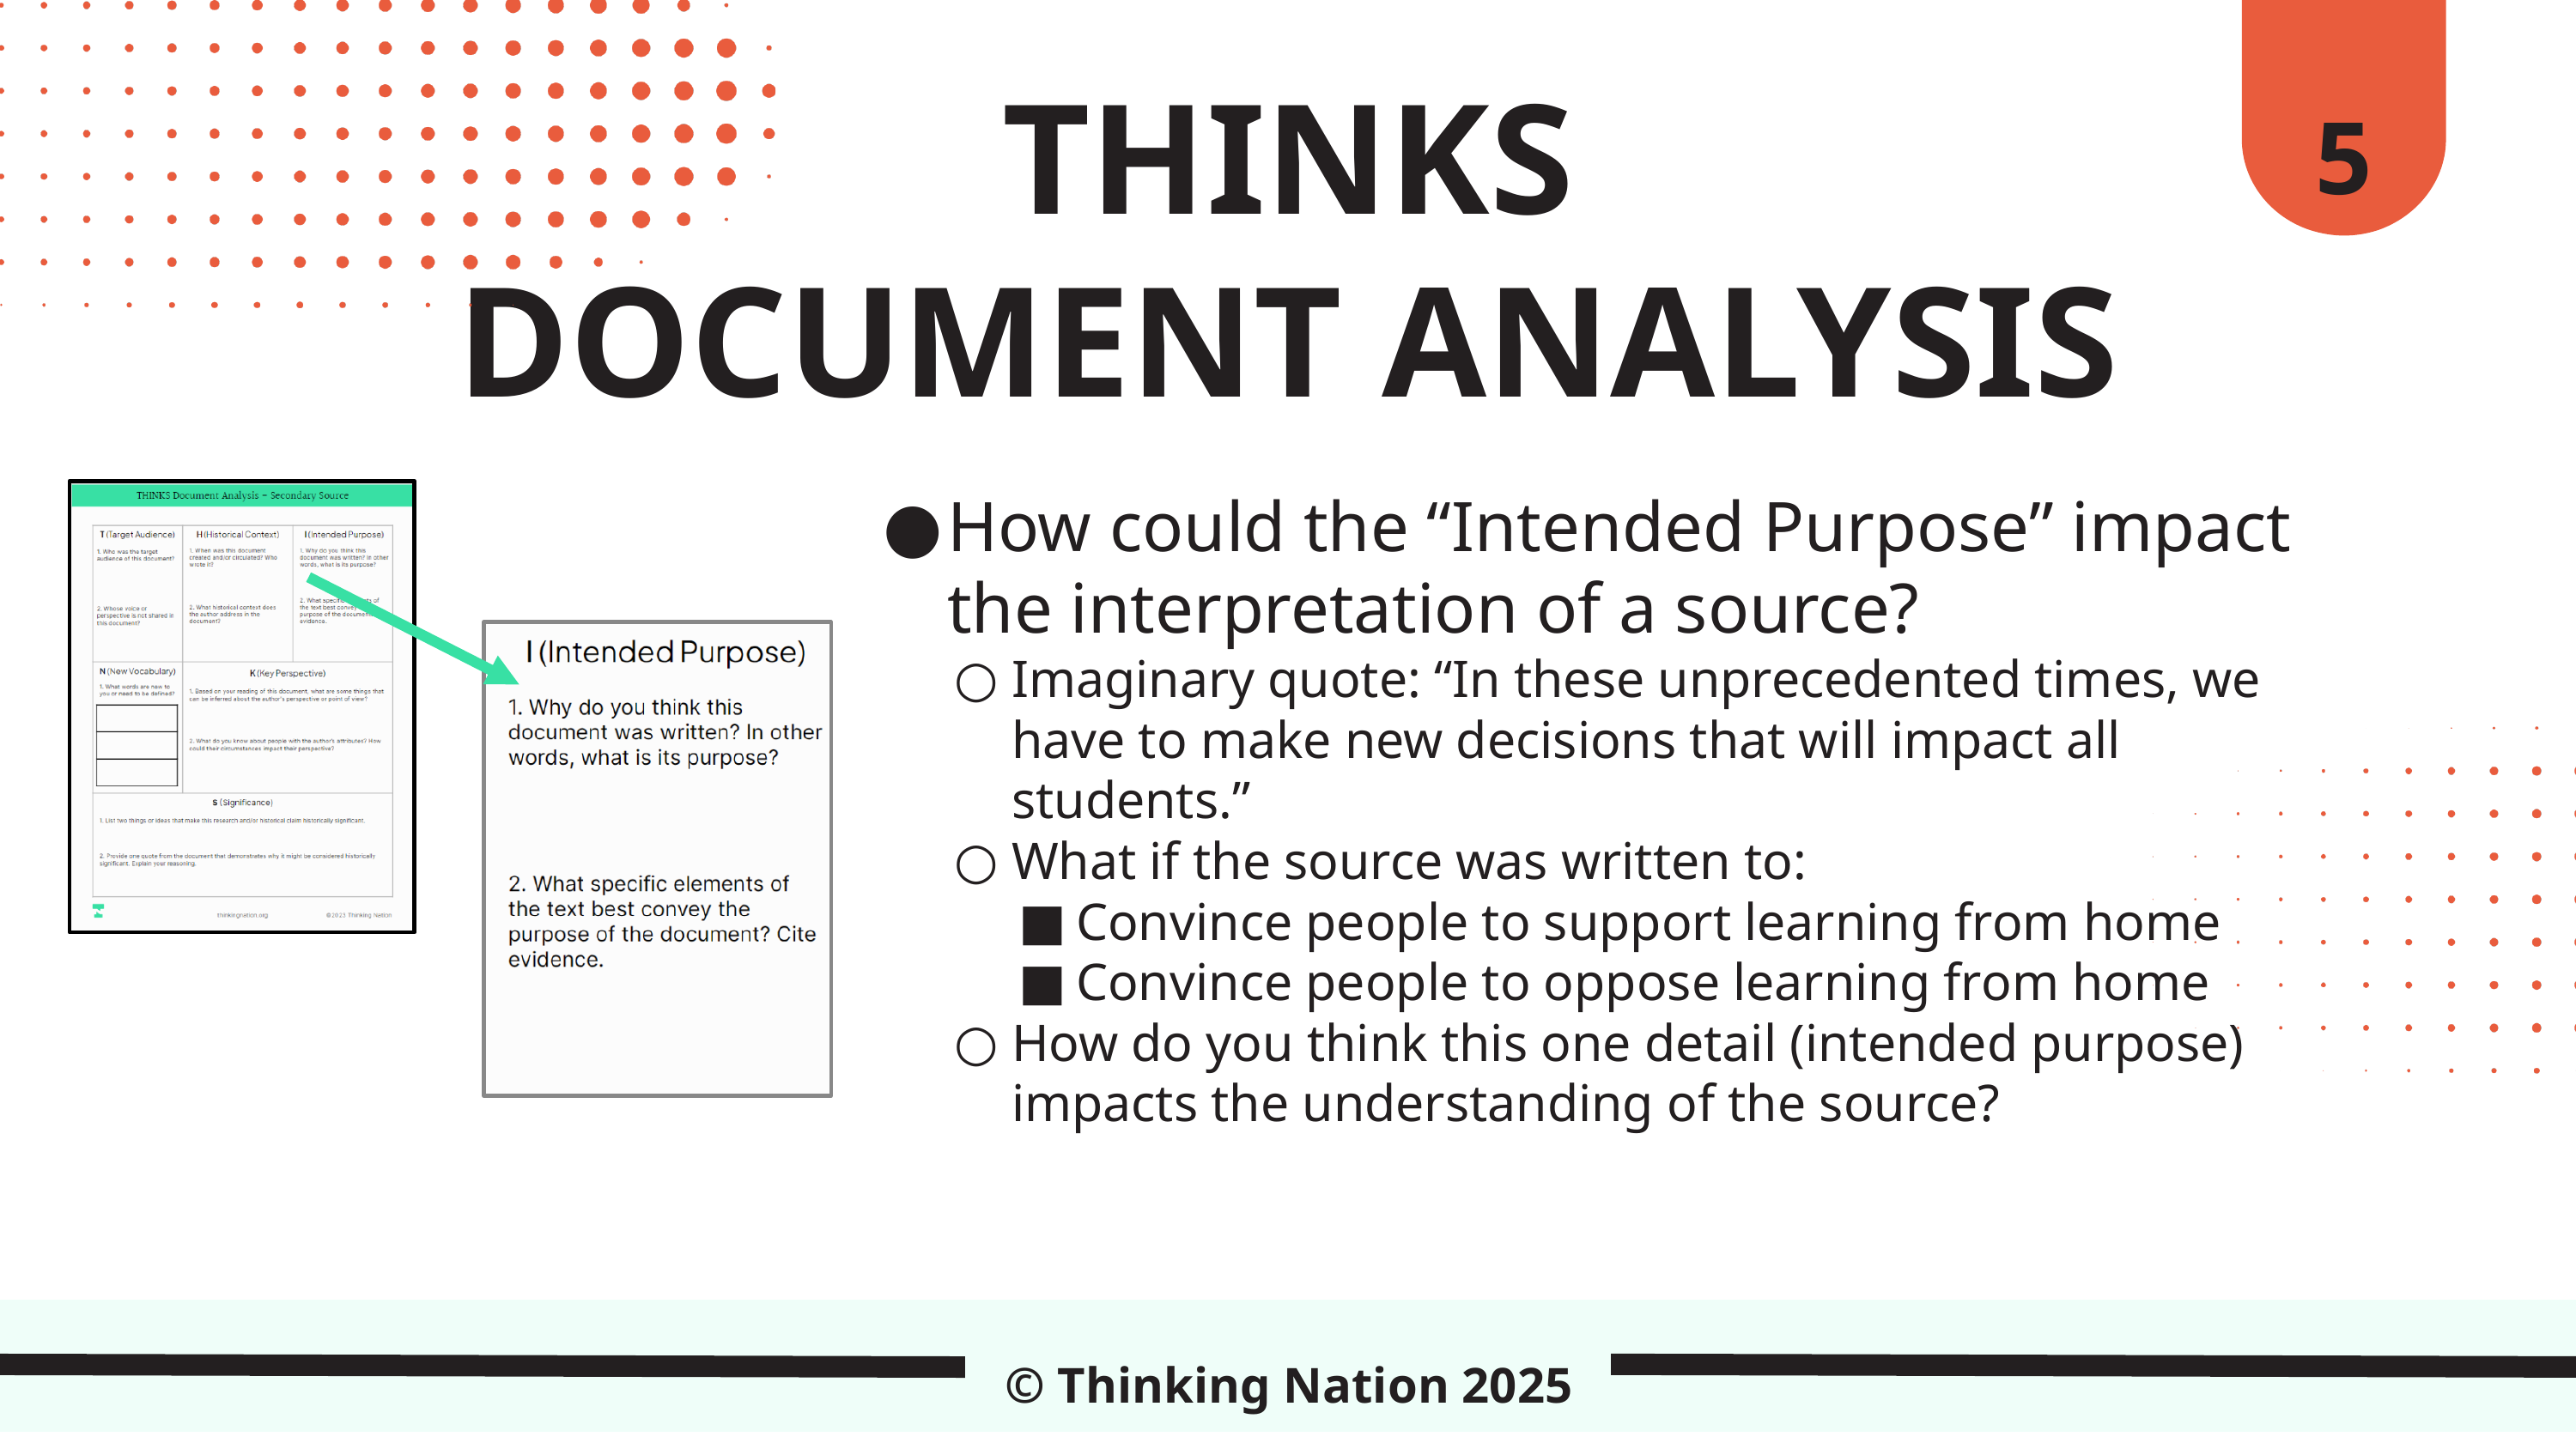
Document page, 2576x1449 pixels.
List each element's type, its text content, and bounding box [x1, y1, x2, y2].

text_box [2323, 724, 2576, 1074]
picture [485, 623, 829, 1094]
text_box THINKS DOCUMENT ANALYSIS [173, 62, 2403, 427]
text_box [0, 0, 776, 308]
text_box How could the “Intended Purpose” impact the interpretation of a source? Imaginary quote: “In these unprecedented times, we have to make new decisions that will impact all students.” What if the source was written to: Convince people to support learning from home Convince people to oppose learning from home How do you think this one detail (intended purpose) impacts the understanding of the source? [883, 482, 2323, 1132]
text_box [2233, 0, 2455, 236]
picture [71, 482, 413, 931]
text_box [308, 577, 519, 685]
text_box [0, 1299, 2576, 1433]
